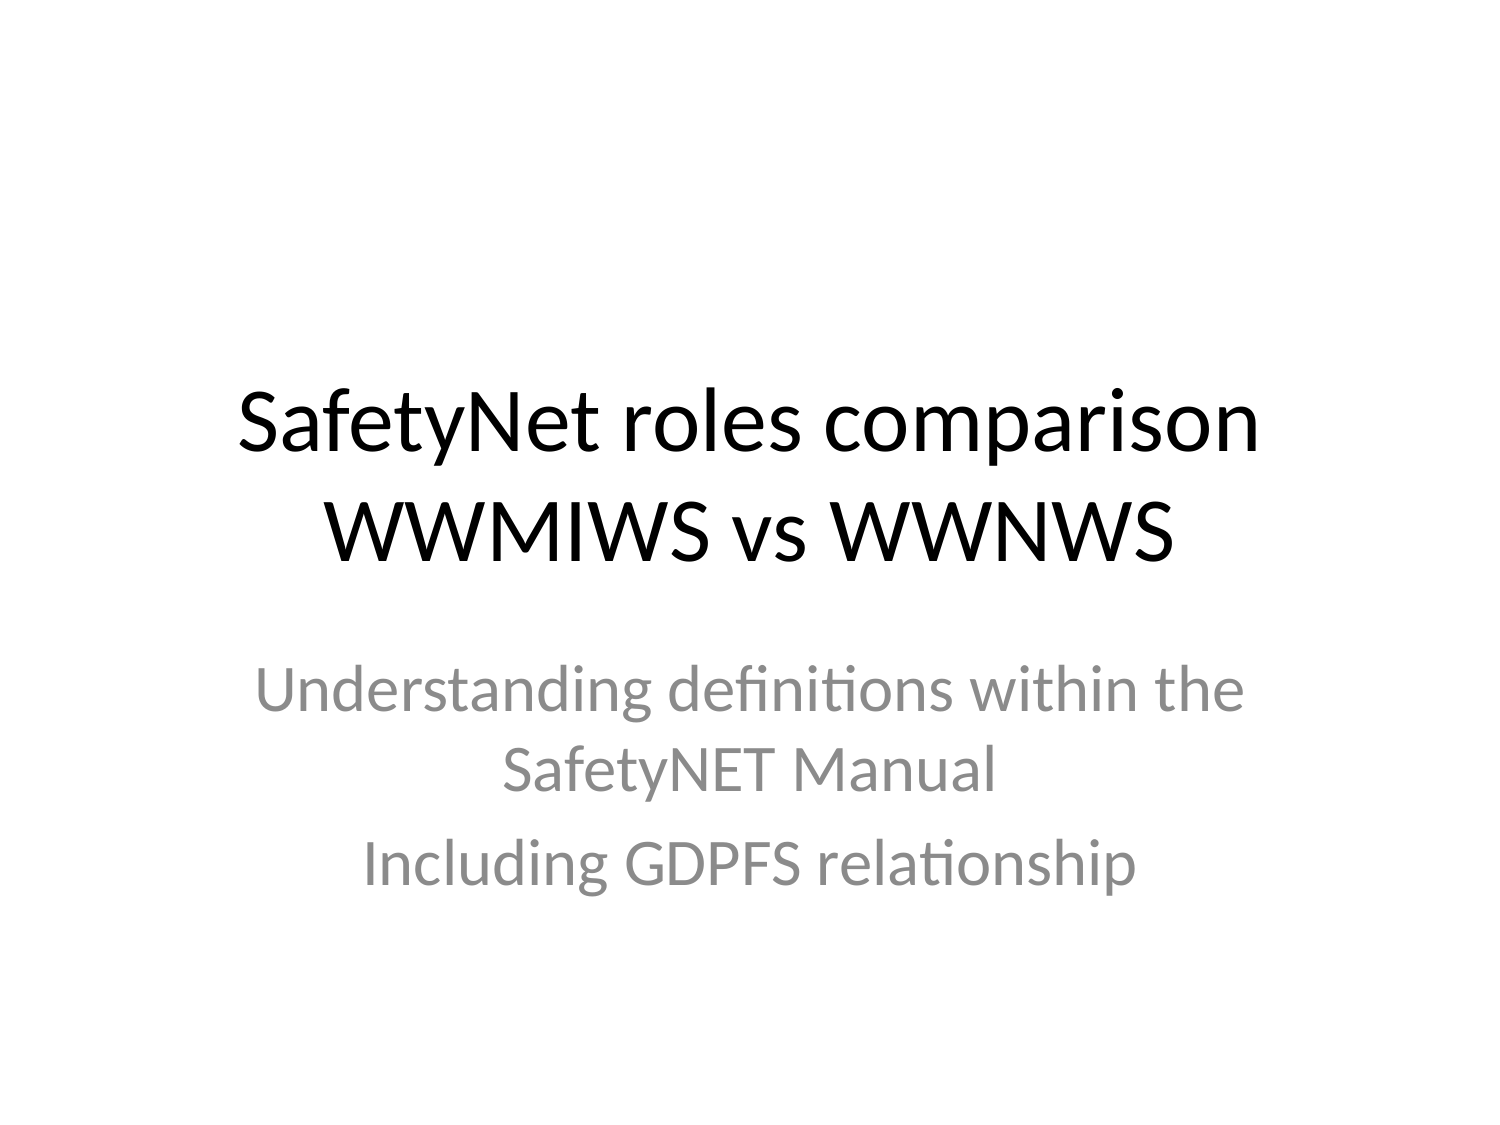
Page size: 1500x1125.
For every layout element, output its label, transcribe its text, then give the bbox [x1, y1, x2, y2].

subtitle Understanding definitions within the SafetyNET Manual Including GDPFS relationship [225, 637, 1275, 925]
title SafetyNet roles comparison WWMIWS vs WWNWS [112, 349, 1388, 591]
